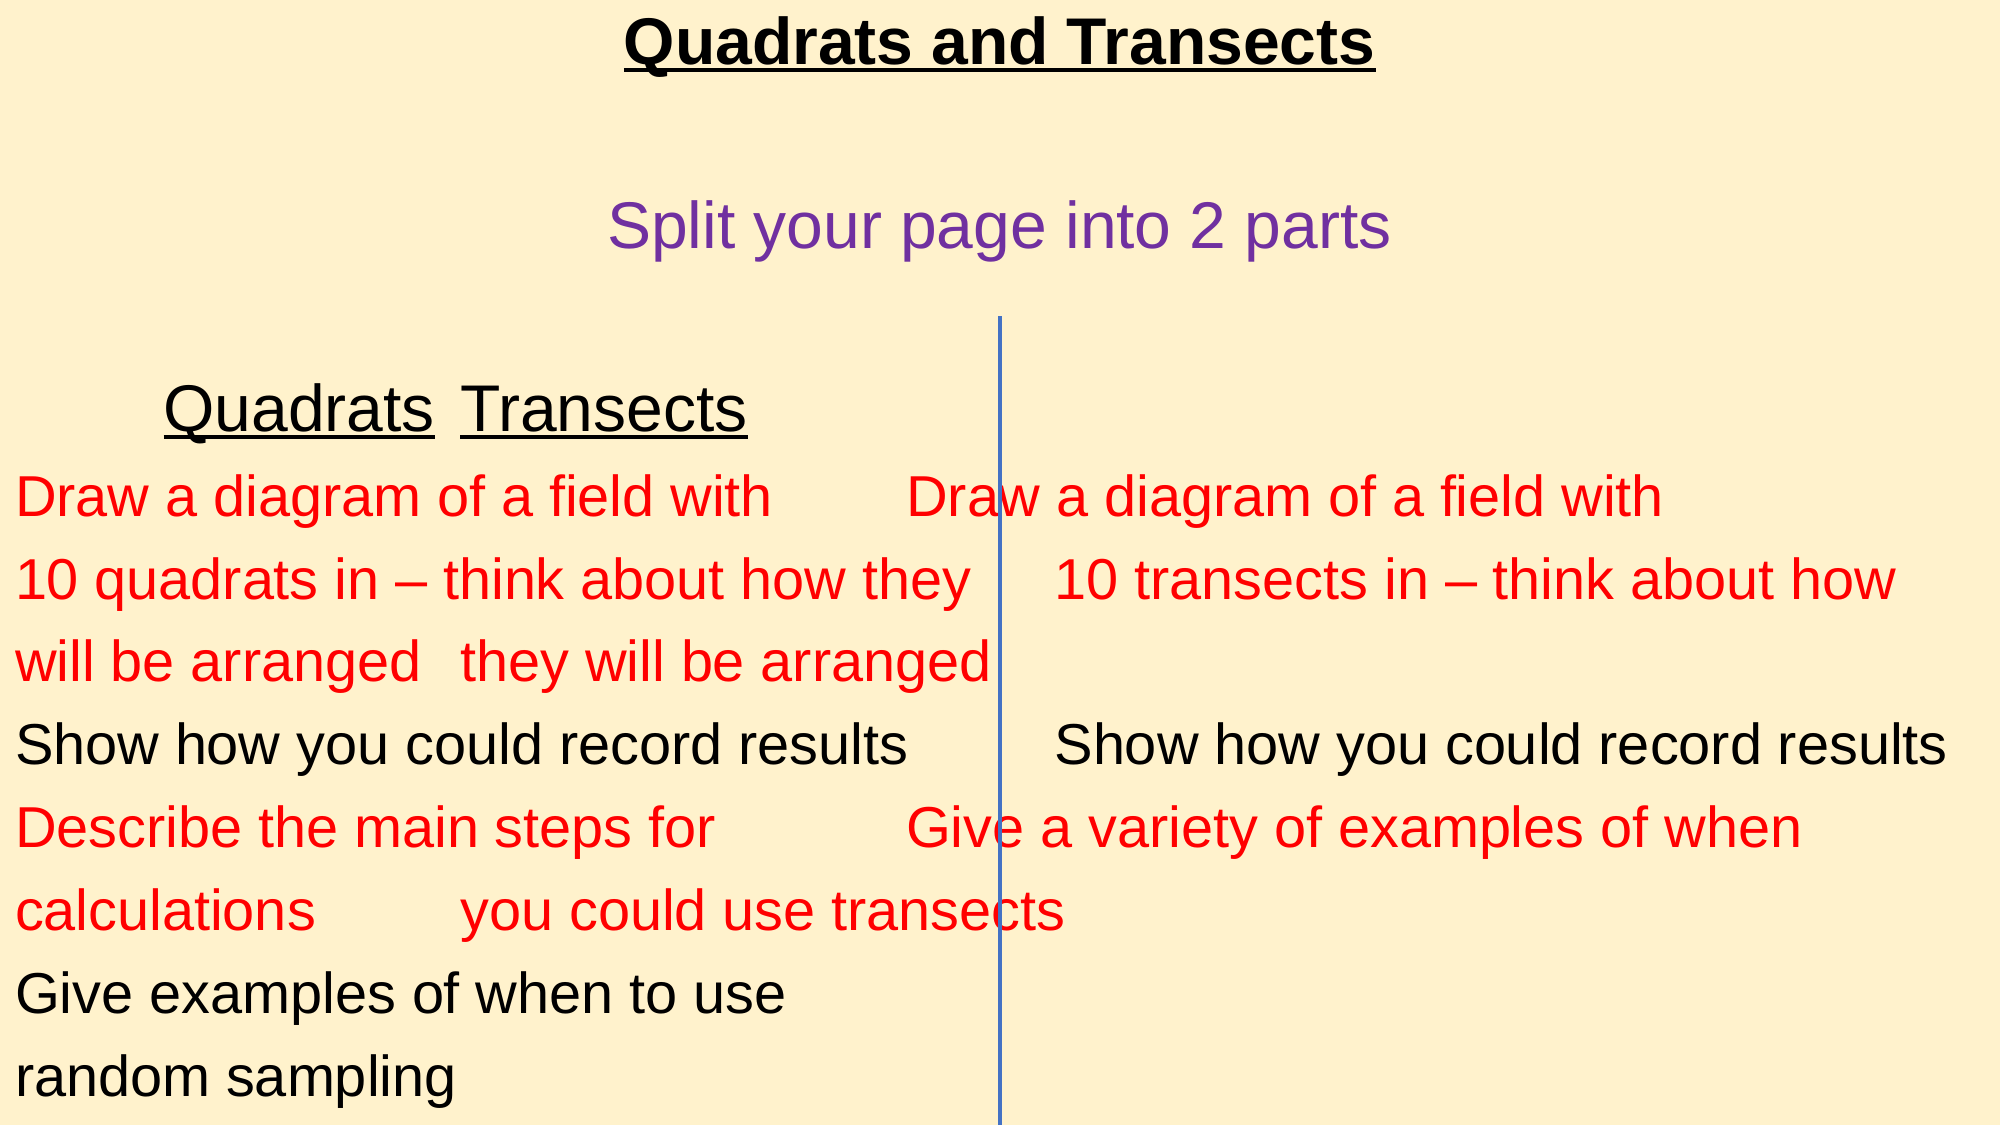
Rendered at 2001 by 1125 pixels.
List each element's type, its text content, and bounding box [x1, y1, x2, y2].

subtitle Quadrats and Transects Split your page into 2 parts Quadrats Transects Draw a diagram of a field with Draw a diagram of a field with 10 quadrats in – think about how they 10 transects in – think about how will be arranged they will be arranged Show how you could record results Show how you could record results Describe the main steps for Give a variety of examples of when calculations you could use transects Give examples of when to use random sampling [0, 0, 2000, 1125]
